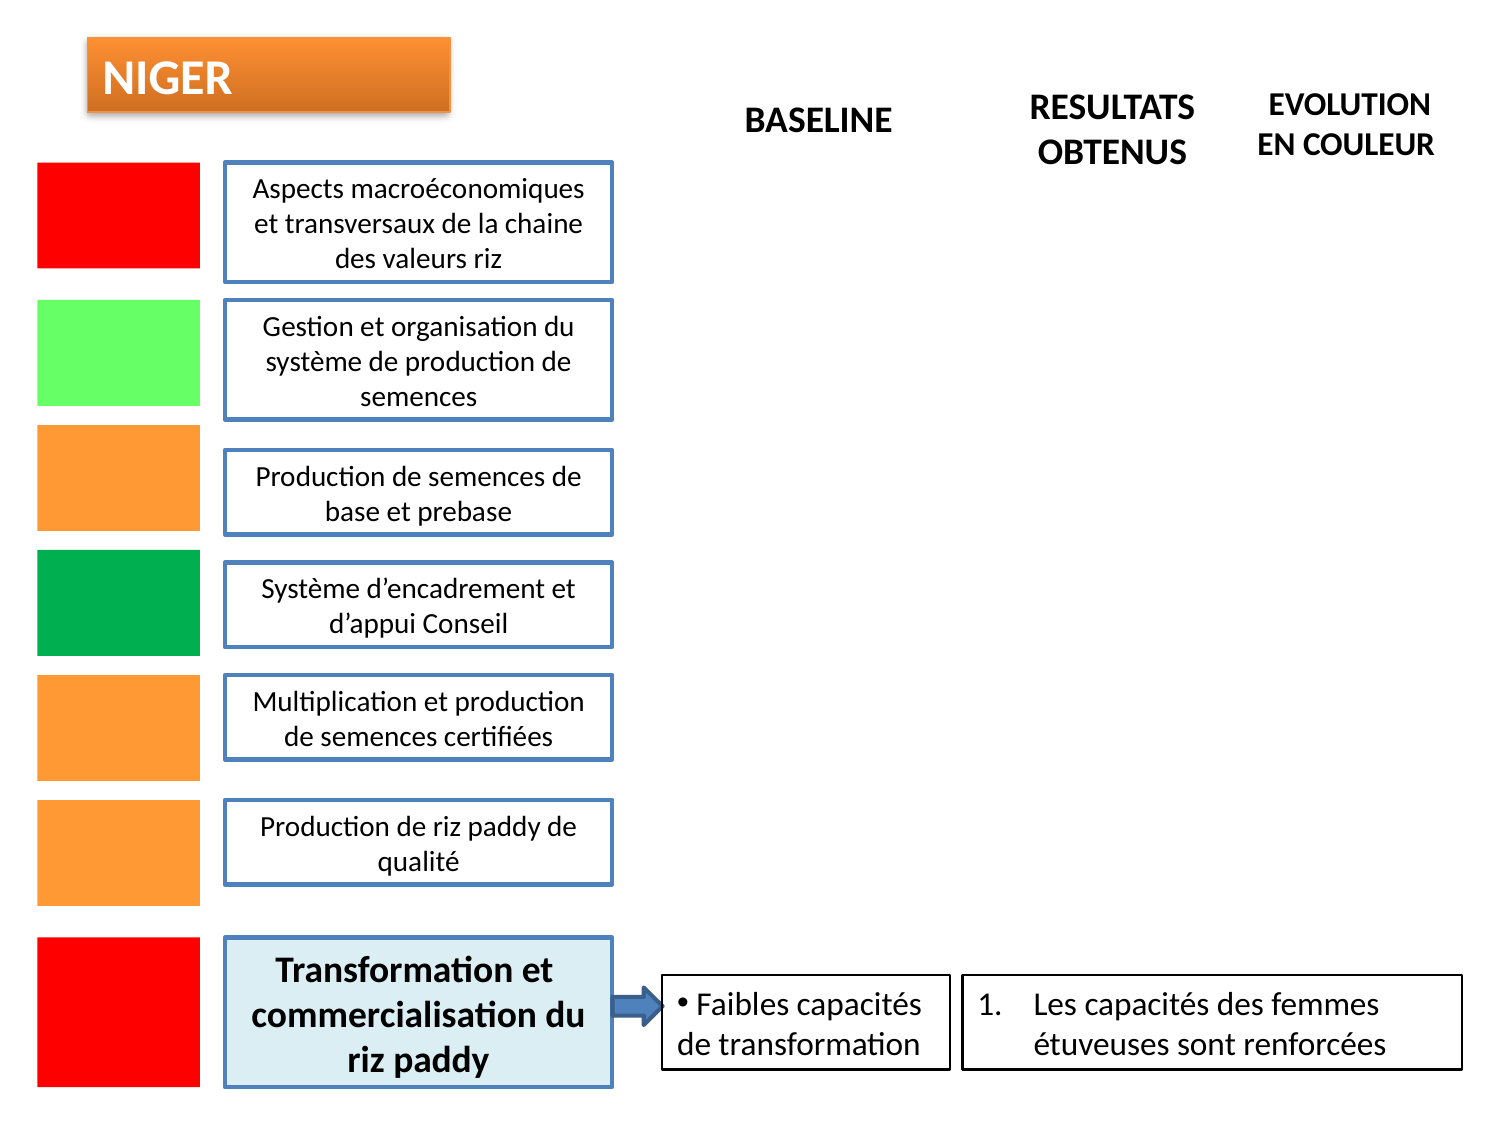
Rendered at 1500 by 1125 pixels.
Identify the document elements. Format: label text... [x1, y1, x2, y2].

text_box [37, 162, 200, 269]
text_box Système d’encadrement et d’appui Conseil [223, 560, 614, 649]
text_box [37, 425, 200, 531]
text_box Aspects macroéconomiques et transversaux de la chaine des valeurs riz [223, 160, 614, 284]
text_box [37, 299, 200, 406]
text_box EVOLUTION EN COULEUR [1237, 74, 1463, 170]
text_box [610, 985, 662, 1027]
text_box [37, 937, 200, 1088]
text_box Production de riz paddy de qualité [223, 798, 614, 887]
text_box Faibles capacités de transformation [662, 974, 950, 1070]
text_box Transformation et commercialisation du riz paddy [223, 935, 614, 1089]
text_box NIGER [87, 37, 451, 113]
text_box Multiplication et production de semences certifiées [223, 673, 614, 762]
text_box Les capacités des femmes étuveuses sont renforcées [962, 974, 1463, 1070]
text_box [37, 800, 200, 906]
text_box RESULTATS OBTENUS [987, 74, 1238, 180]
text_box [37, 549, 200, 656]
text_box BASELINE [687, 87, 950, 148]
text_box Gestion et organisation du système de production de semences [223, 298, 614, 422]
text_box [37, 675, 200, 781]
text_box Production de semences de base et prebase [223, 448, 614, 537]
